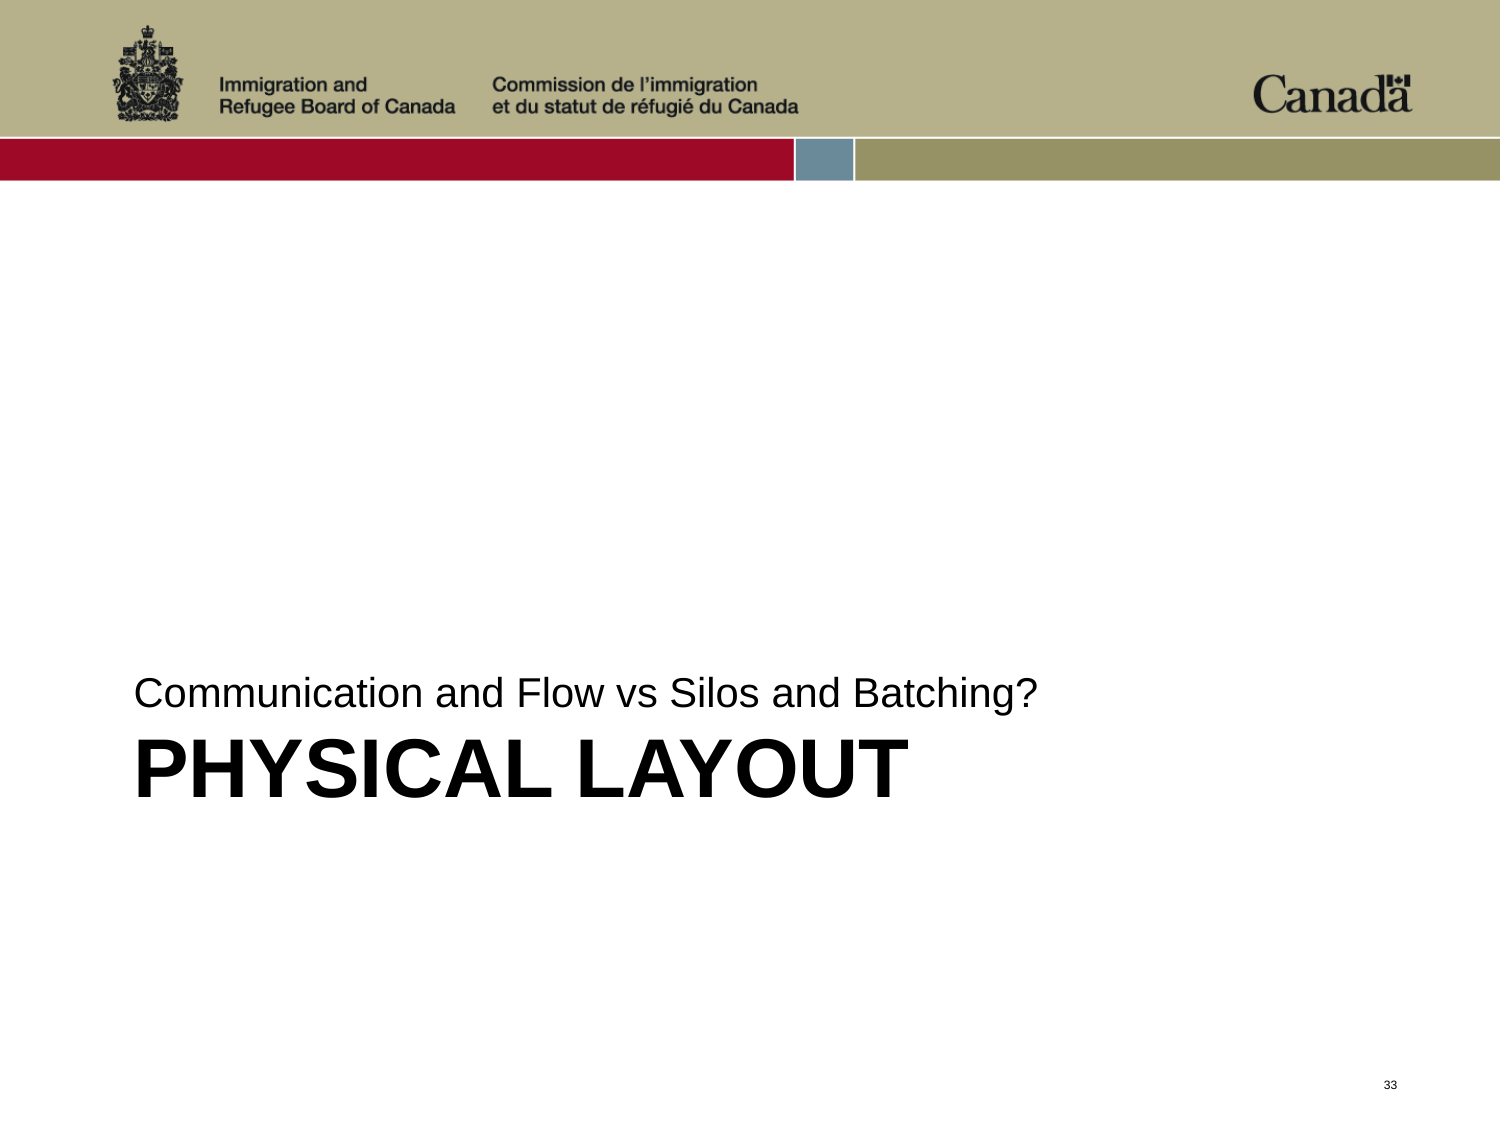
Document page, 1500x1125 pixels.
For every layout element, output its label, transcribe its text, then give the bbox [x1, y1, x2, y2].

picture [0, 0, 1500, 1125]
list Communication and Flow vs Silos and Batching? [118, 476, 1394, 723]
slide_number 33 [1100, 1025, 1413, 1100]
title Physical Layout [118, 723, 1394, 947]
